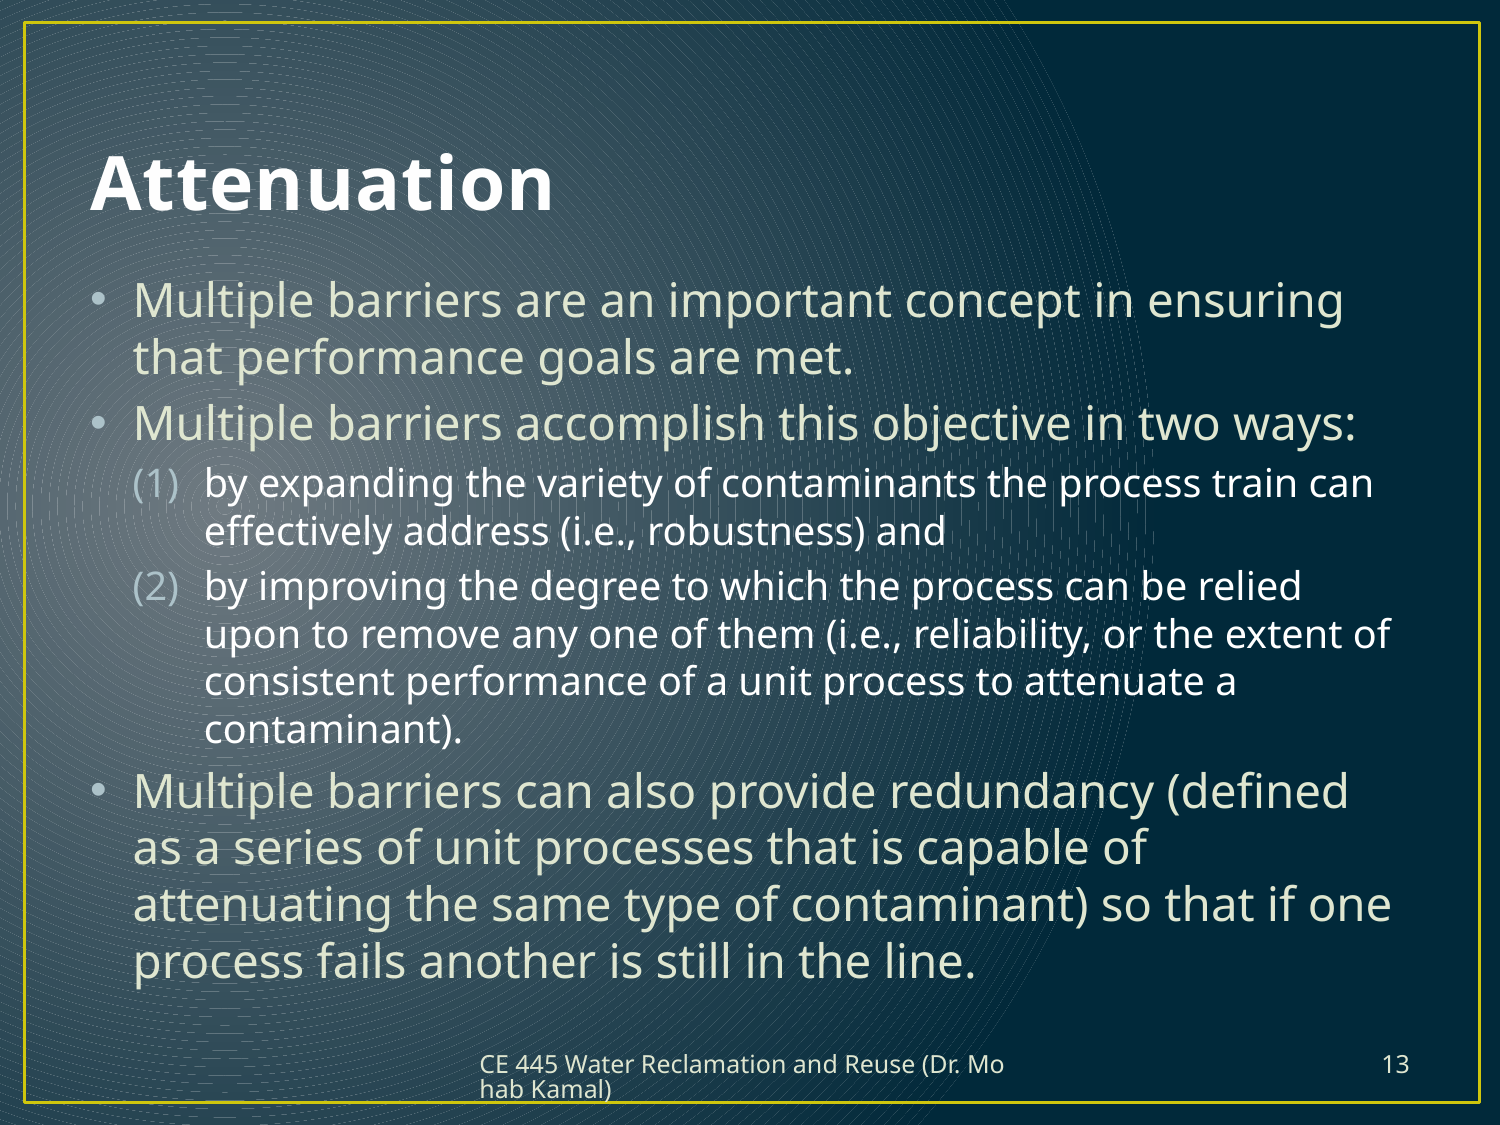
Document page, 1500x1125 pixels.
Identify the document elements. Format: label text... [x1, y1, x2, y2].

list Multiple barriers are an important concept in ensuring that performance goals are met. Multiple barriers accomplish this objective in two ways: by expanding the variety of contaminants the process train can effectively address (i.e., robustness) and by improving the degree to which the process can be relied upon to remove any one of them (i.e., reliability, or the extent of consistent performance of a unit process to attenuate a contaminant). Multiple barriers can also provide redundancy (defined as a series of unit processes that is capable of attenuating the same type of contaminant) so that if one process fails another is still in the line. [75, 262, 1425, 1005]
footer CE 445 Water Reclamation and Reuse (Dr. Mohab Kamal) [464, 1035, 1036, 1096]
title Attenuation [75, 45, 1425, 233]
slide_number 13 [1074, 1035, 1425, 1096]
